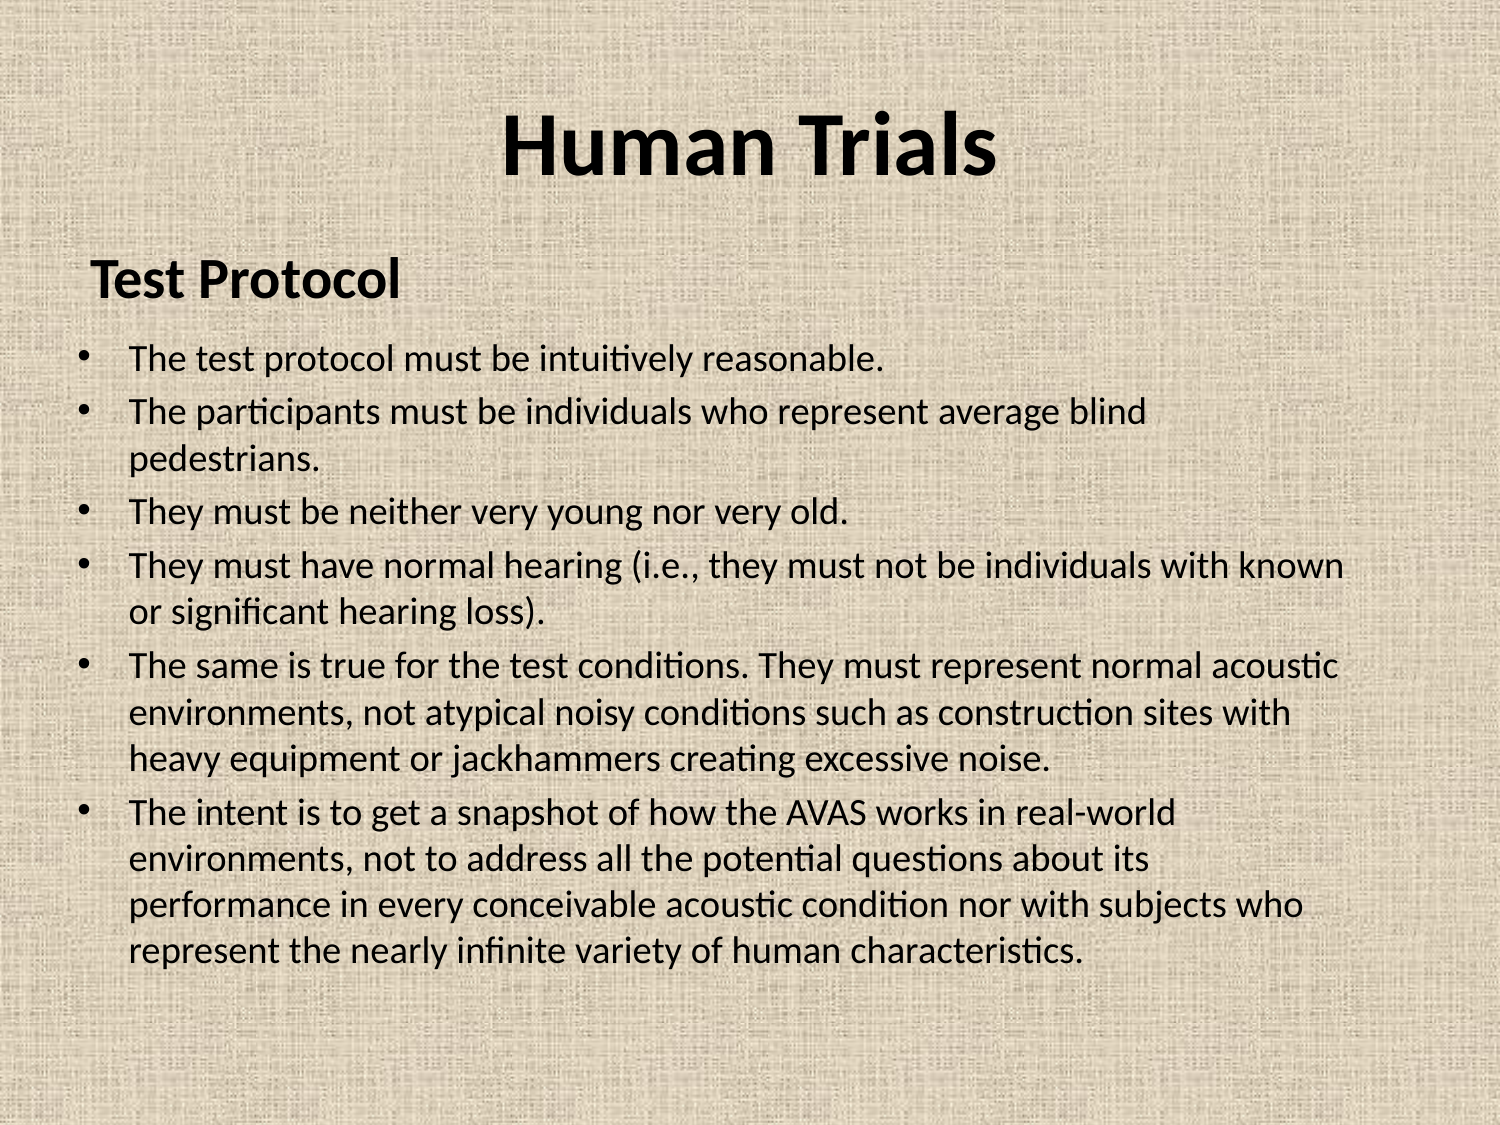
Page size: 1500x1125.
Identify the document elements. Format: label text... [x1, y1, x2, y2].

list Test Protocol [75, 212, 738, 318]
list The test protocol must be intuitively reasonable. The participants must be individuals who represent average blind pedestrians. They must be neither very young nor very old. They must have normal hearing (i.e., they must not be individuals with known or significant hearing loss). The same is true for the test conditions. They must represent normal acoustic environments, not atypical noisy conditions such as construction sites with heavy equipment or jackhammers creating excessive noise. The intent is to get a snapshot of how the AVAS works in real-world environments, not to address all the potential questions about its performance in every conceivable acoustic condition nor with subjects who represent the nearly infinite variety of human characteristics. [62, 324, 1363, 981]
picture [0, 0, 1500, 1125]
title Human Trials [75, 45, 1425, 233]
